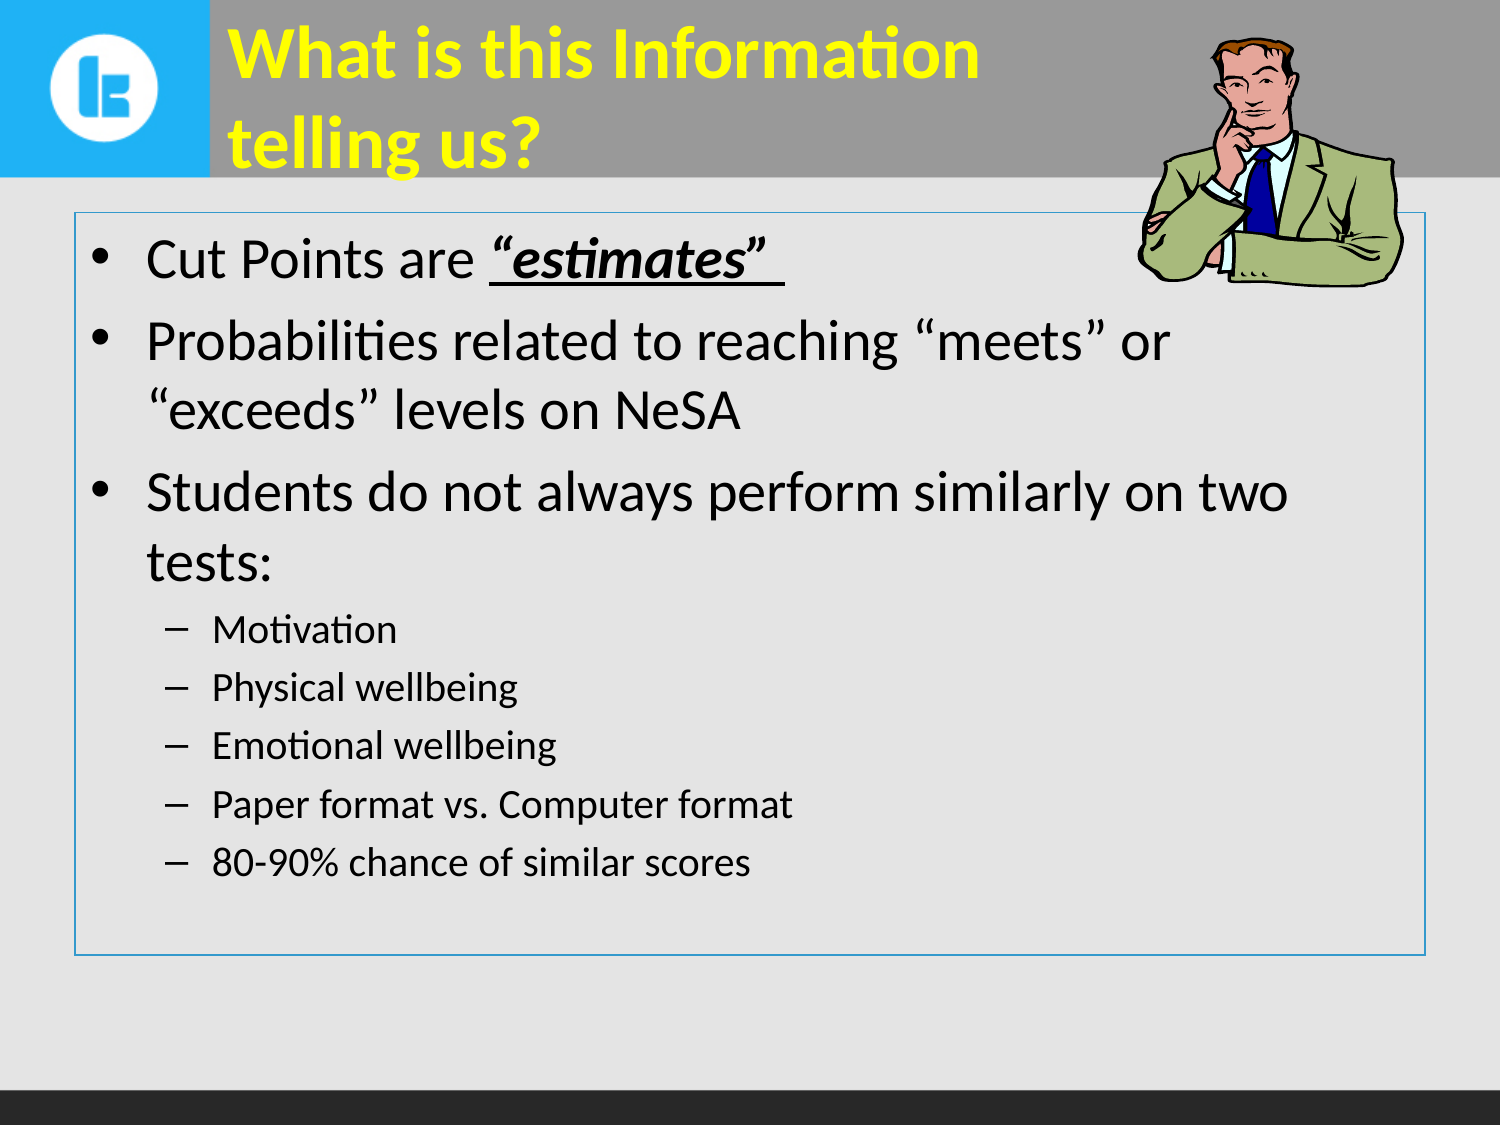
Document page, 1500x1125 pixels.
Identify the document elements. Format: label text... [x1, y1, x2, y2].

picture [0, 0, 1500, 1125]
list Cut Points are “estimates” Probabilities related to reaching “meets” or “exceeds” levels on NeSA Students do not always perform similarly on two tests: Motivation Physical wellbeing Emotional wellbeing Paper format vs. Computer format 80-90% chance of similar scores [74, 212, 1426, 956]
title What is this Information telling us? [212, 0, 1476, 188]
